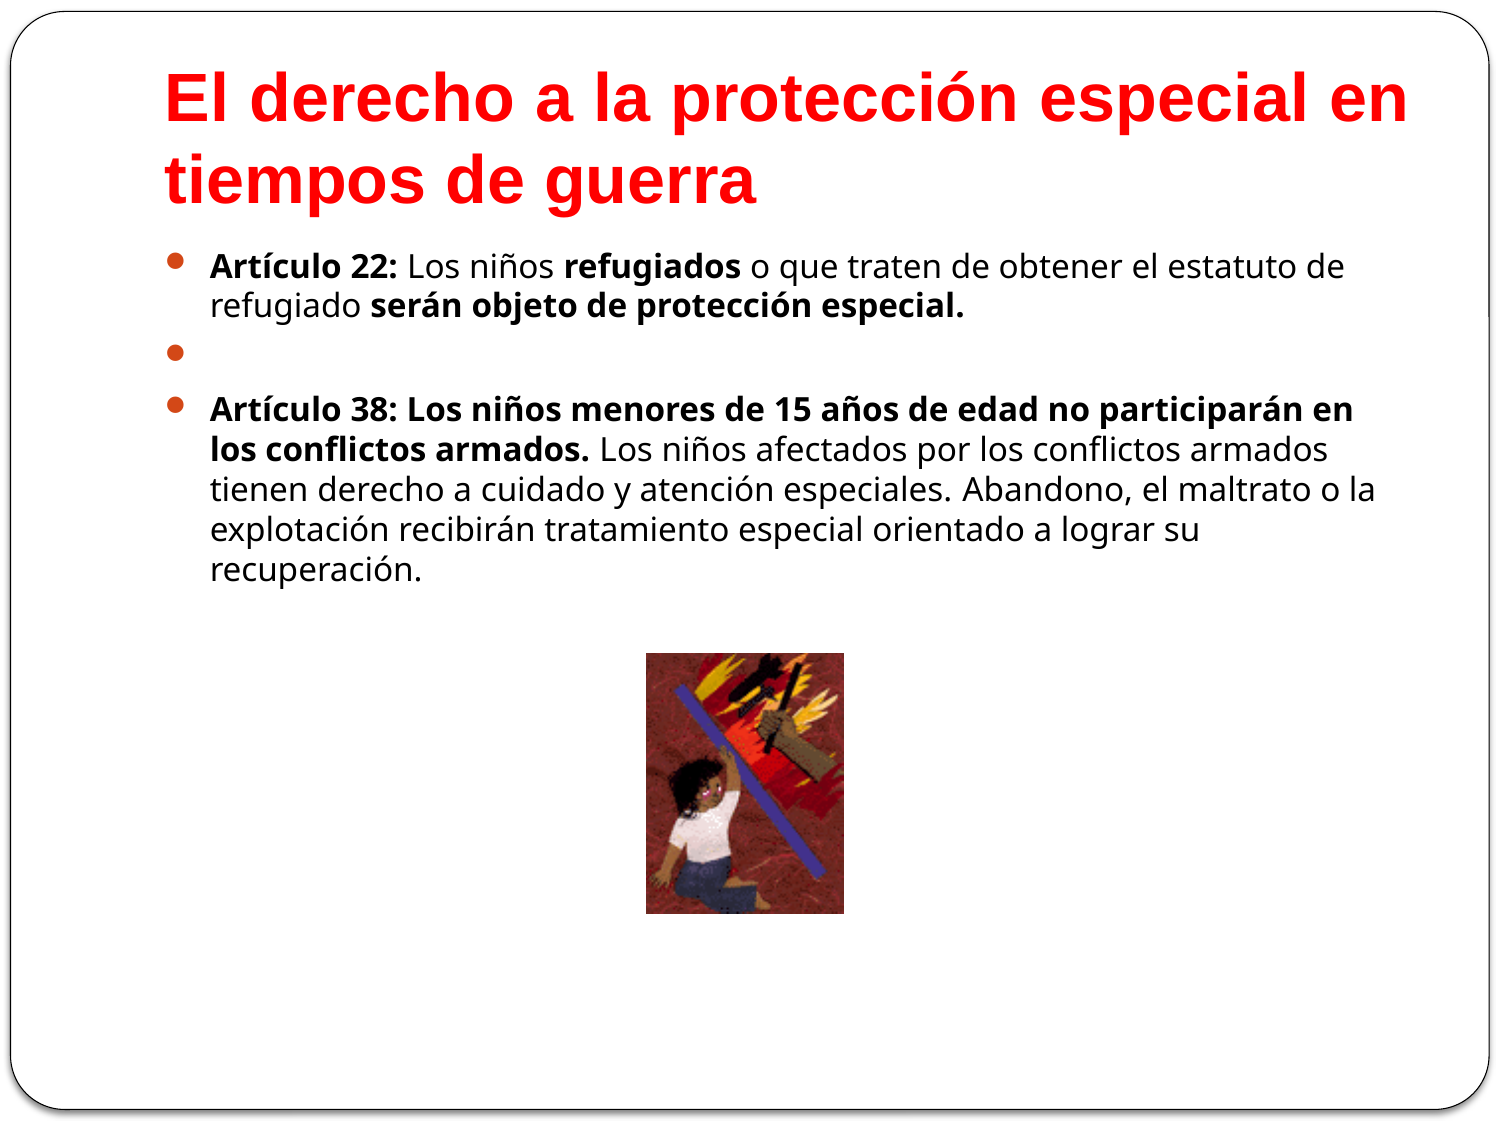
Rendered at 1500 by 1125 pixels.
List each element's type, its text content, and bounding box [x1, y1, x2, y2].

list Artículo 22: Los niños refugiados o que traten de obtener el estatuto de refugiado serán objeto de protección especial. Artículo 38: Los niños menores de 15 años de edad no participarán en los conflictos armados. Los niños afectados por los conflictos armados tienen derecho a cuidado y atención especiales. Abandono, el maltrato o la explotación recibirán tratamiento especial orientado a lograr su recuperación. [150, 237, 1425, 988]
picture [646, 653, 844, 915]
title El derecho a la protección especial en tiempos de guerra [150, 45, 1425, 233]
